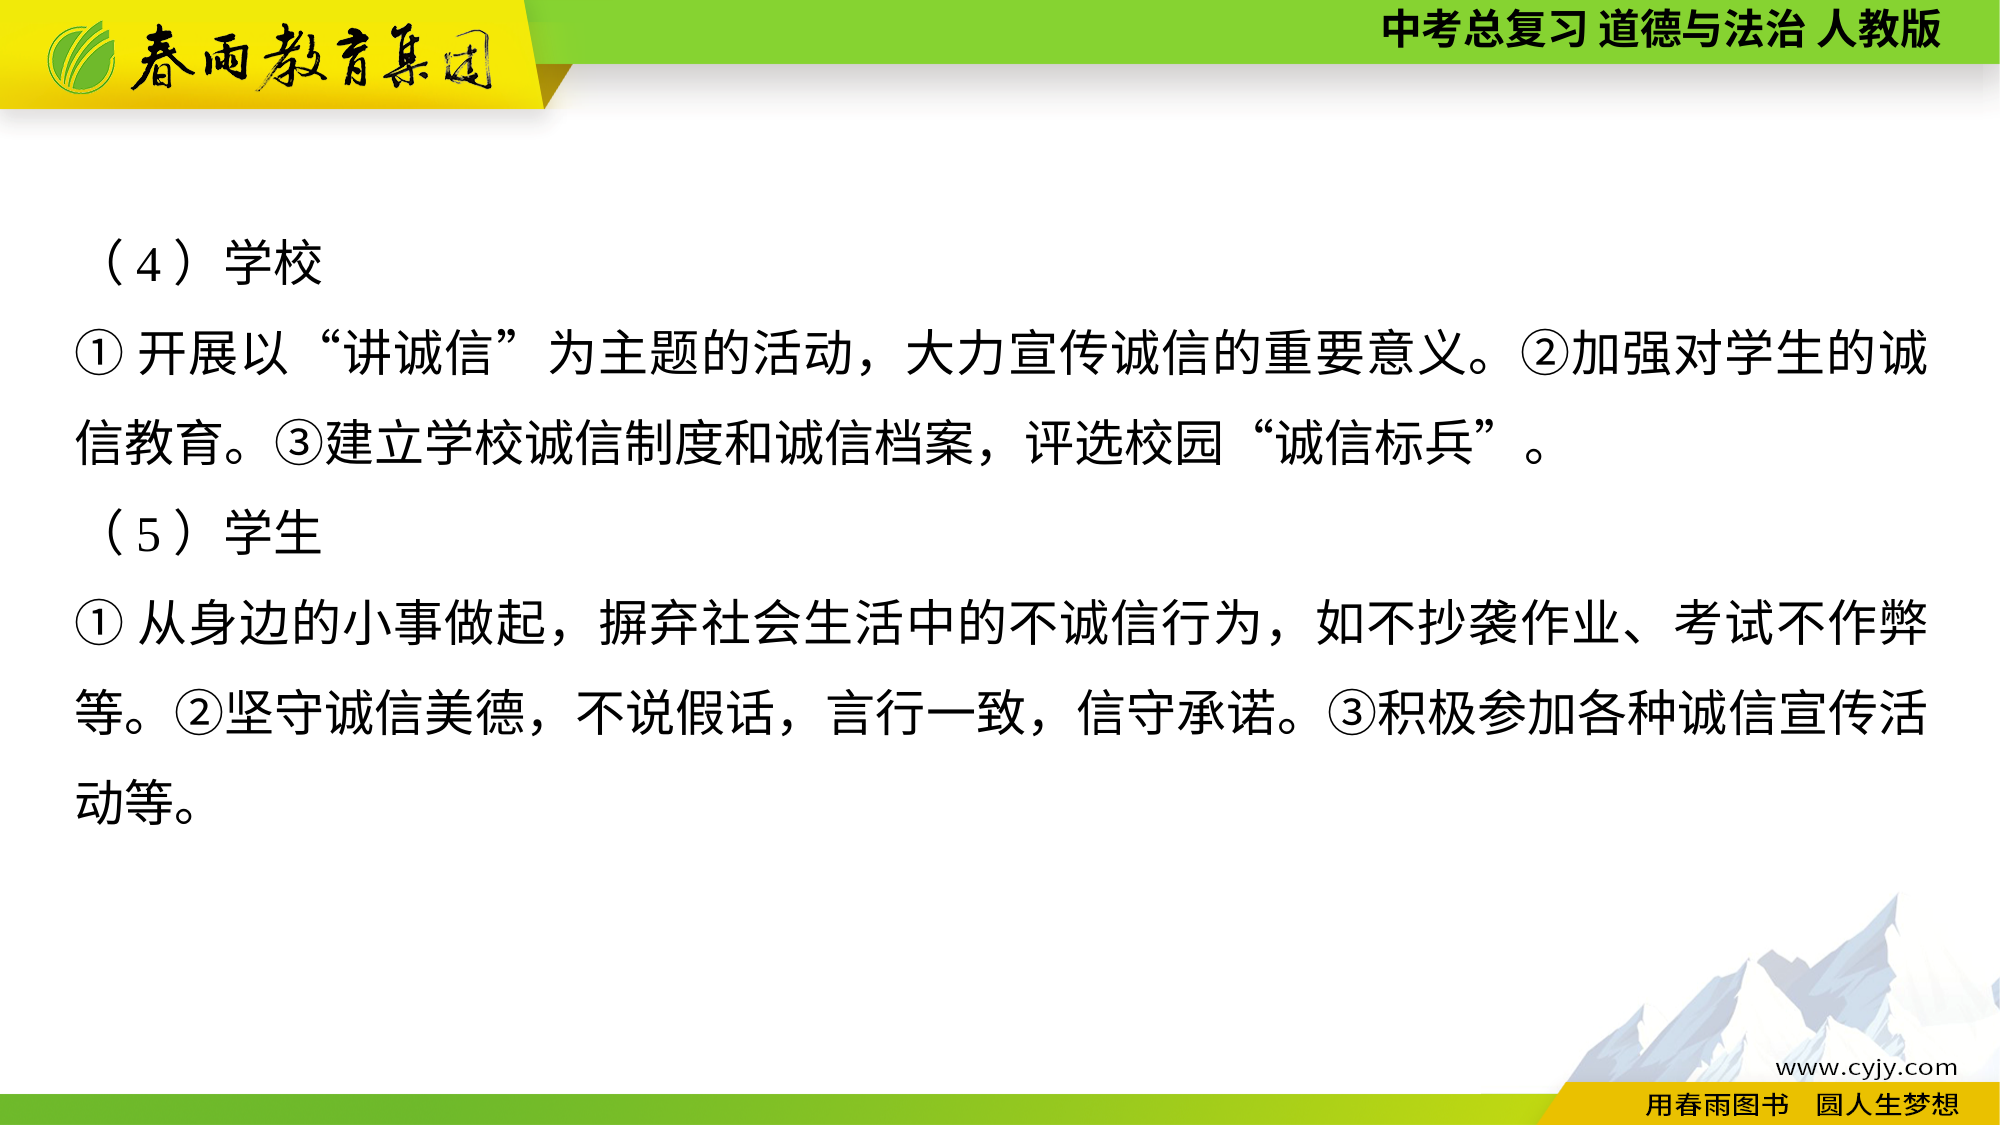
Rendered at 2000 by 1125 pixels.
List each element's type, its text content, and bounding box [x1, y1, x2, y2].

picture [0, 0, 2000, 1125]
list （4）学校 ①开展以“讲诚信”为主题的活动，大力宣传诚信的重要意义。②加强对学生的诚信教育。③建立学校诚信制度和诚信档案，评选校园“诚信标兵”。 （5）学生 ①从身边的小事做起，摒弃社会生活中的不诚信行为，如不抄袭作业、考试不作弊等。②坚守诚信美德，不说假话，言行一致，信守承诺。③积极参加各种诚信宣传活动等。 [59, 194, 1944, 835]
